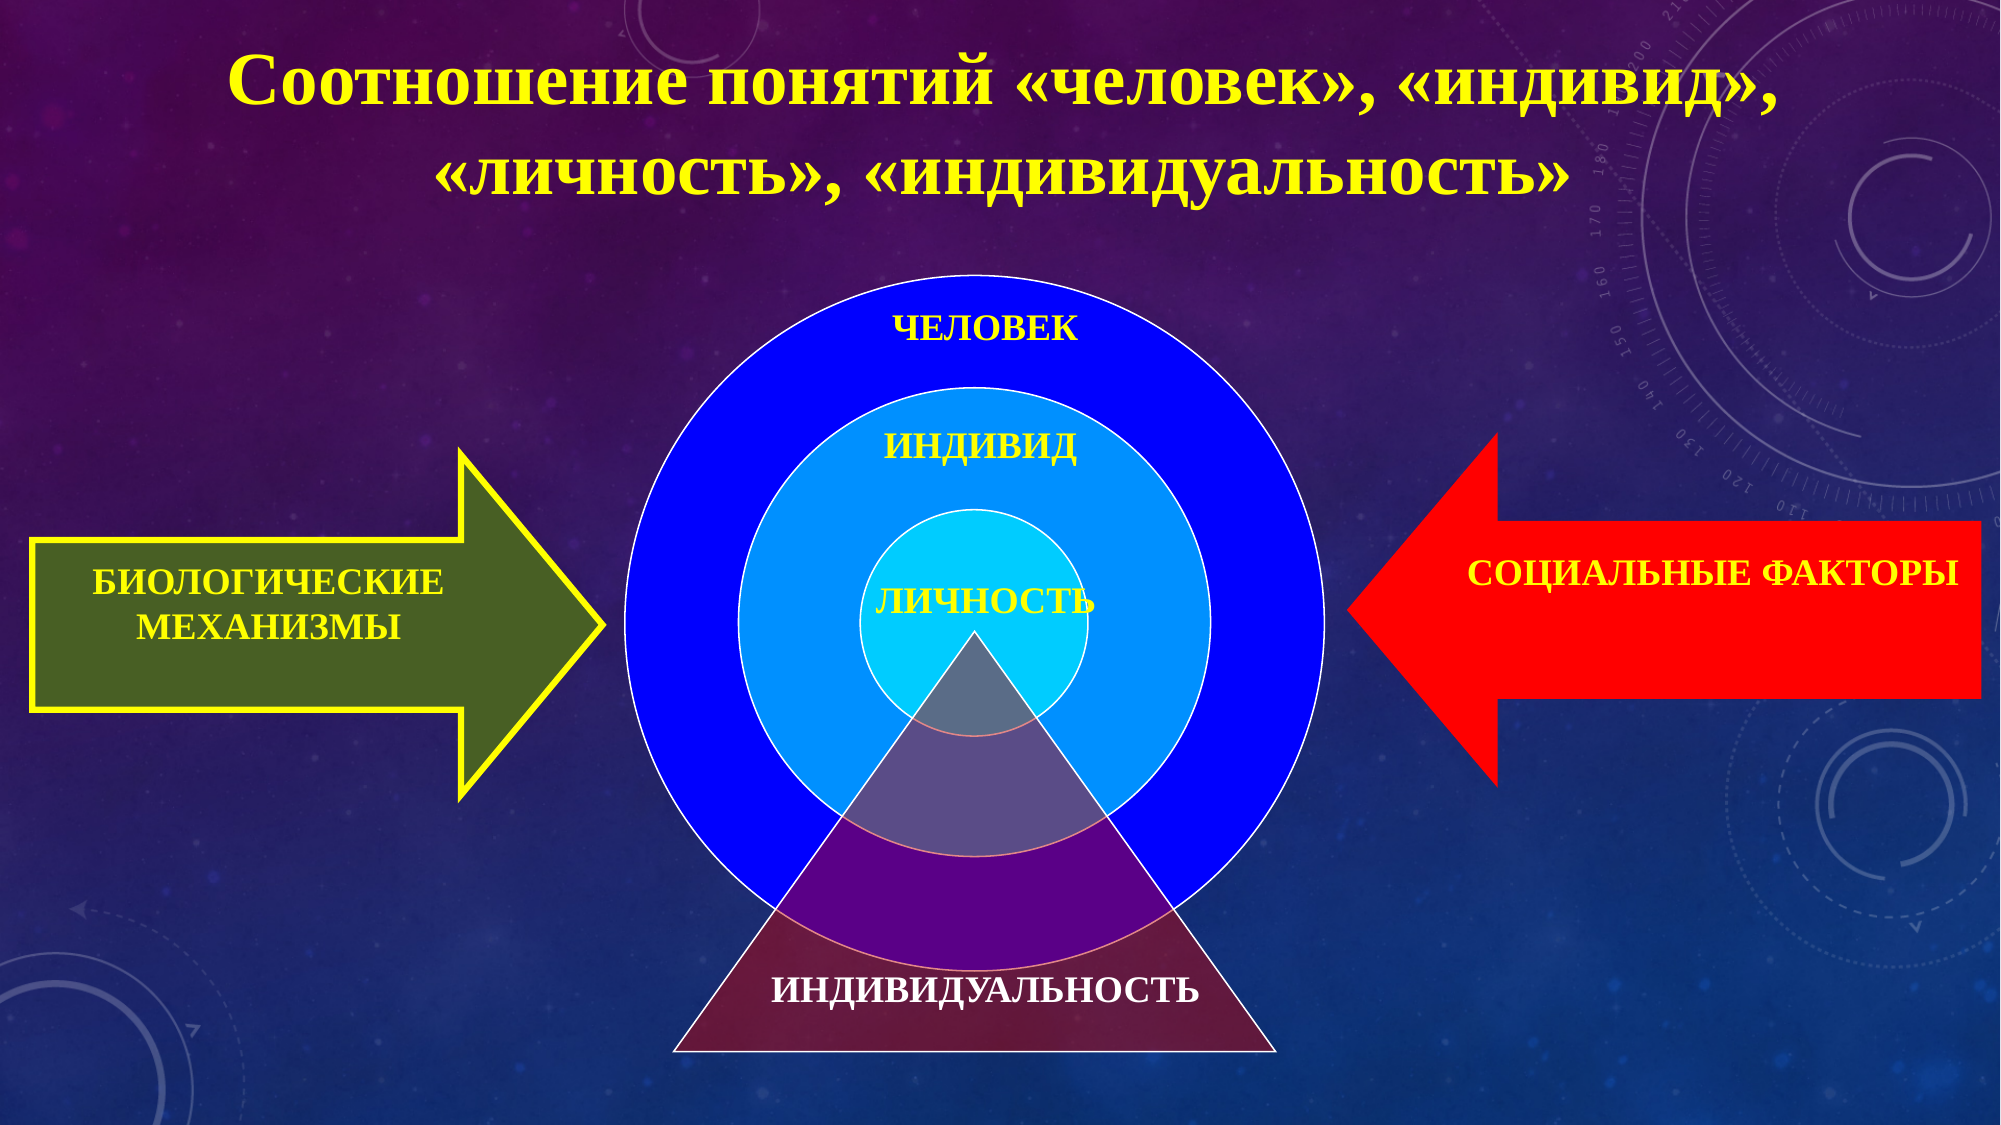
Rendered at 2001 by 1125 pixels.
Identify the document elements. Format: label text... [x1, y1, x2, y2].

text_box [0, 275, 1982, 1052]
title Соотношение понятий «человек», «индивид», «личность», «индивидуальность» [172, 0, 1835, 239]
picture [0, 0, 2001, 1125]
